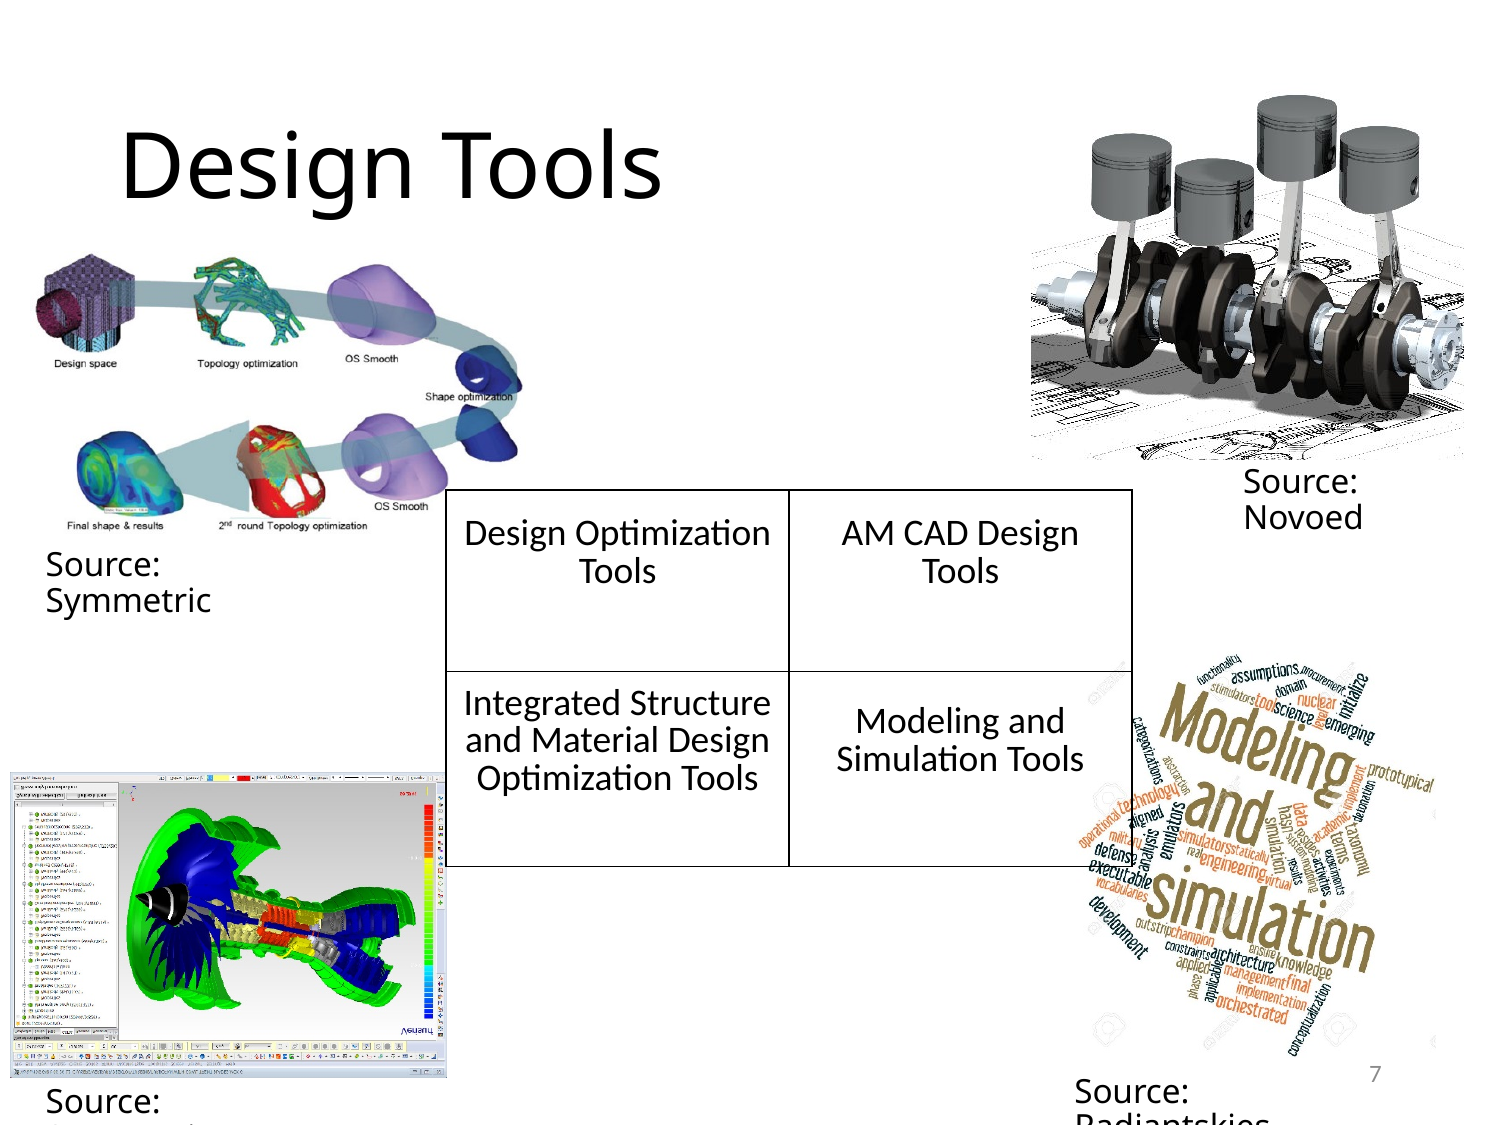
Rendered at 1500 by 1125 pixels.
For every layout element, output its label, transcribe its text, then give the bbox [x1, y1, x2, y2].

title Design Tools [103, 59, 1397, 278]
text_box Source: Novoed [1228, 457, 1493, 516]
table_cell Modeling and Simulation Tools [790, 672, 1076, 866]
slide_number 7 [1059, 1042, 1397, 1103]
picture [1031, 83, 1464, 460]
table_header AM CAD Design Tools [790, 491, 1131, 671]
text_box Source: Symmetric [30, 540, 331, 599]
picture [30, 251, 526, 535]
picture [1076, 651, 1436, 1058]
table_cell Integrated Structure and Material Design Optimization Tools [447, 672, 788, 866]
table_header Design Optimization Tools [447, 491, 788, 671]
picture [10, 772, 447, 1078]
text_box Source: Symmetric [30, 1078, 331, 1125]
text_box Source: Radiantskies [1059, 1103, 1386, 1125]
